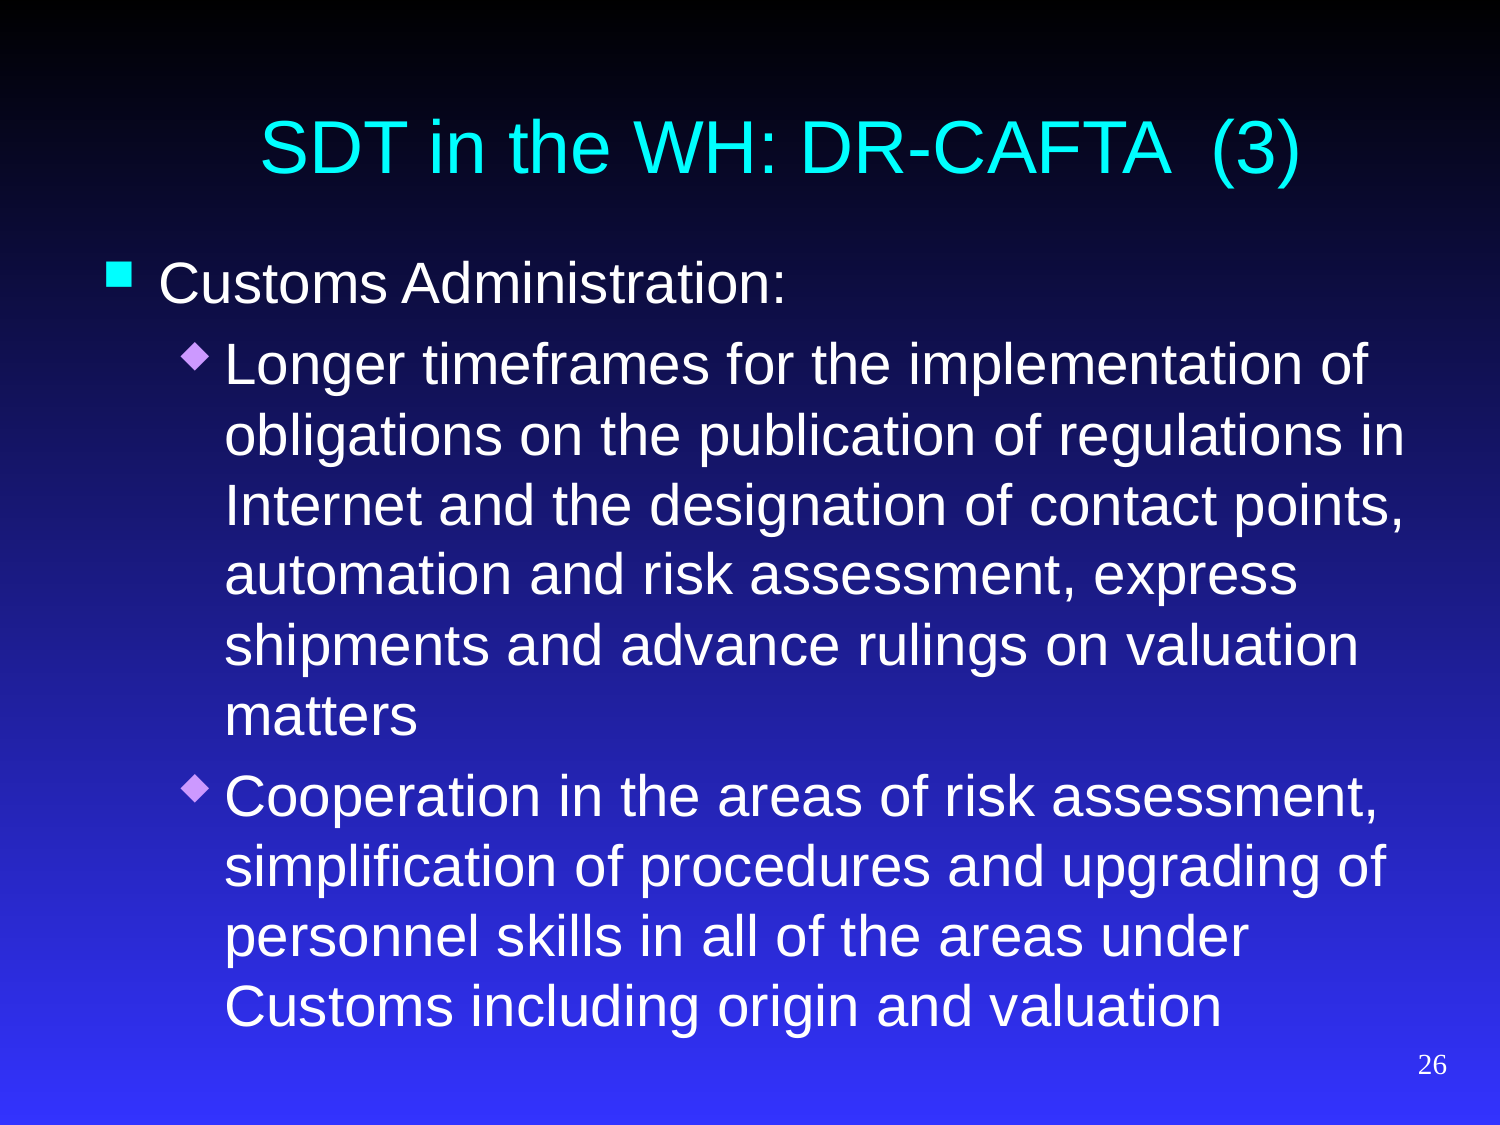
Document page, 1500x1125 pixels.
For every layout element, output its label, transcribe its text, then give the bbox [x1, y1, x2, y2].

title SDT in the WH: DR-CAFTA (3) [99, 49, 1463, 237]
list Customs Administration: Longer timeframes for the implementation of obligations on the publication of regulations in Internet and the designation of contact points, automation and risk assessment, express shipments and advance rulings on valuation matters Cooperation in the areas of risk assessment, simplification of procedures and upgrading of personnel skills in all of the areas under Customs including origin and valuation [87, 237, 1468, 1063]
slide_number 26 [1149, 1063, 1463, 1101]
